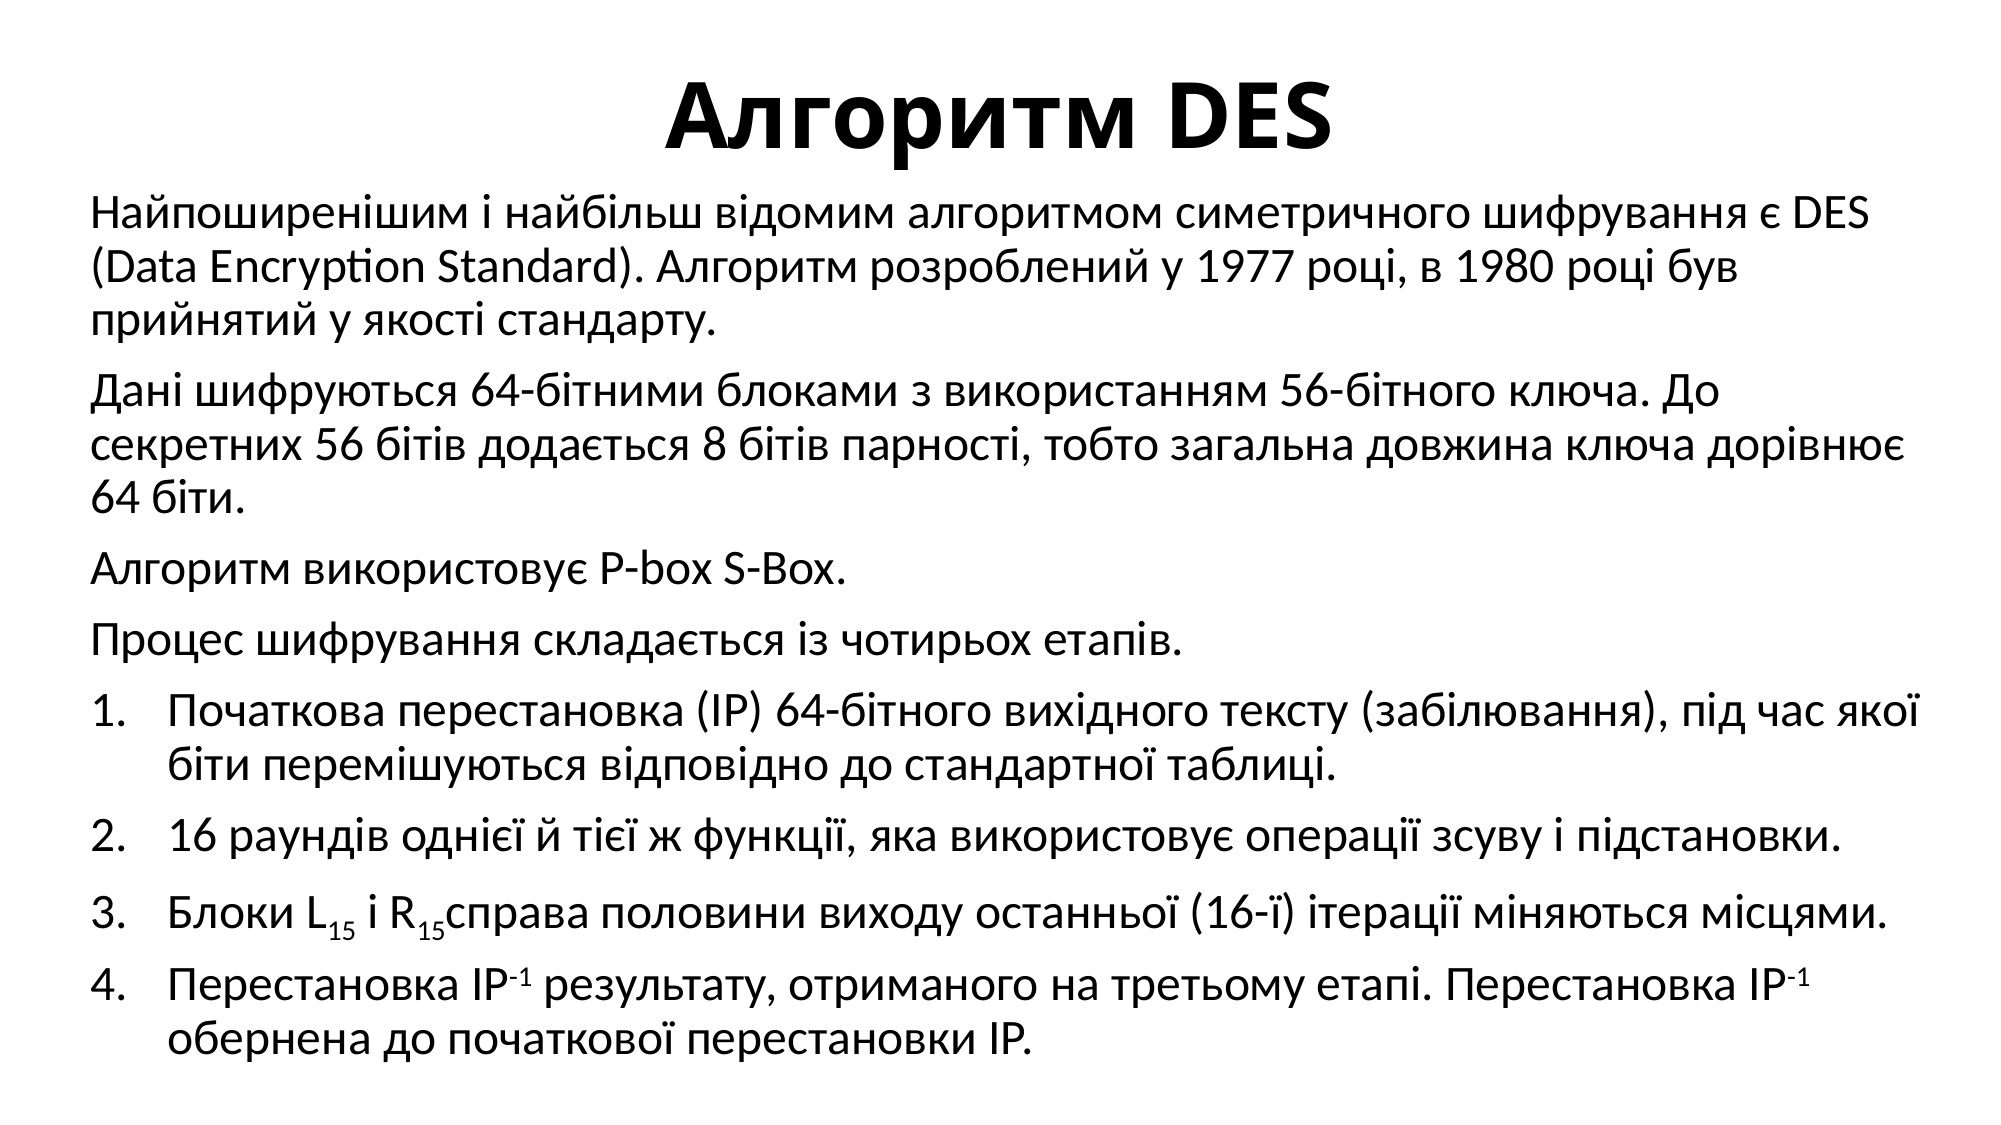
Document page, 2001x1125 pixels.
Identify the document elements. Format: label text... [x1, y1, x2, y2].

title Алгоритм DES [137, 59, 1863, 178]
list Найпоширенішим і найбільш відомим алгоритмом симетричного шифрування є DES (Data Encryption Standard). Алгоритм розроблений у 1977 році, в 1980 році був прийнятий у якості стандарту. Дані шифруються 64-бітними блоками з використанням 56-бітного ключа. До секретних 56 бітів додається 8 бітів парності, тобто загальна довжина ключа дорівнює 64 біти. Алгоритм використовує Р-box S-Box. Процес шифрування складається із чотирьох етапів. Початкова перестановка (IP) 64-бітного вихідного тексту (забілювання), під час якої біти перемішуються відповідно до стандартної таблиці. 16 раундів однієї й тієї ж функції, яка використовує операції зсуву і підстановки. Блоки L15 і R15справа половини виходу останньої (16-ї) ітерації міняються місцями. Перестановка IP-1 результату, отриманого на третьому етапі. Перестановка IP-1 обернена до початкової перестановки ІР. [75, 178, 1950, 1081]
